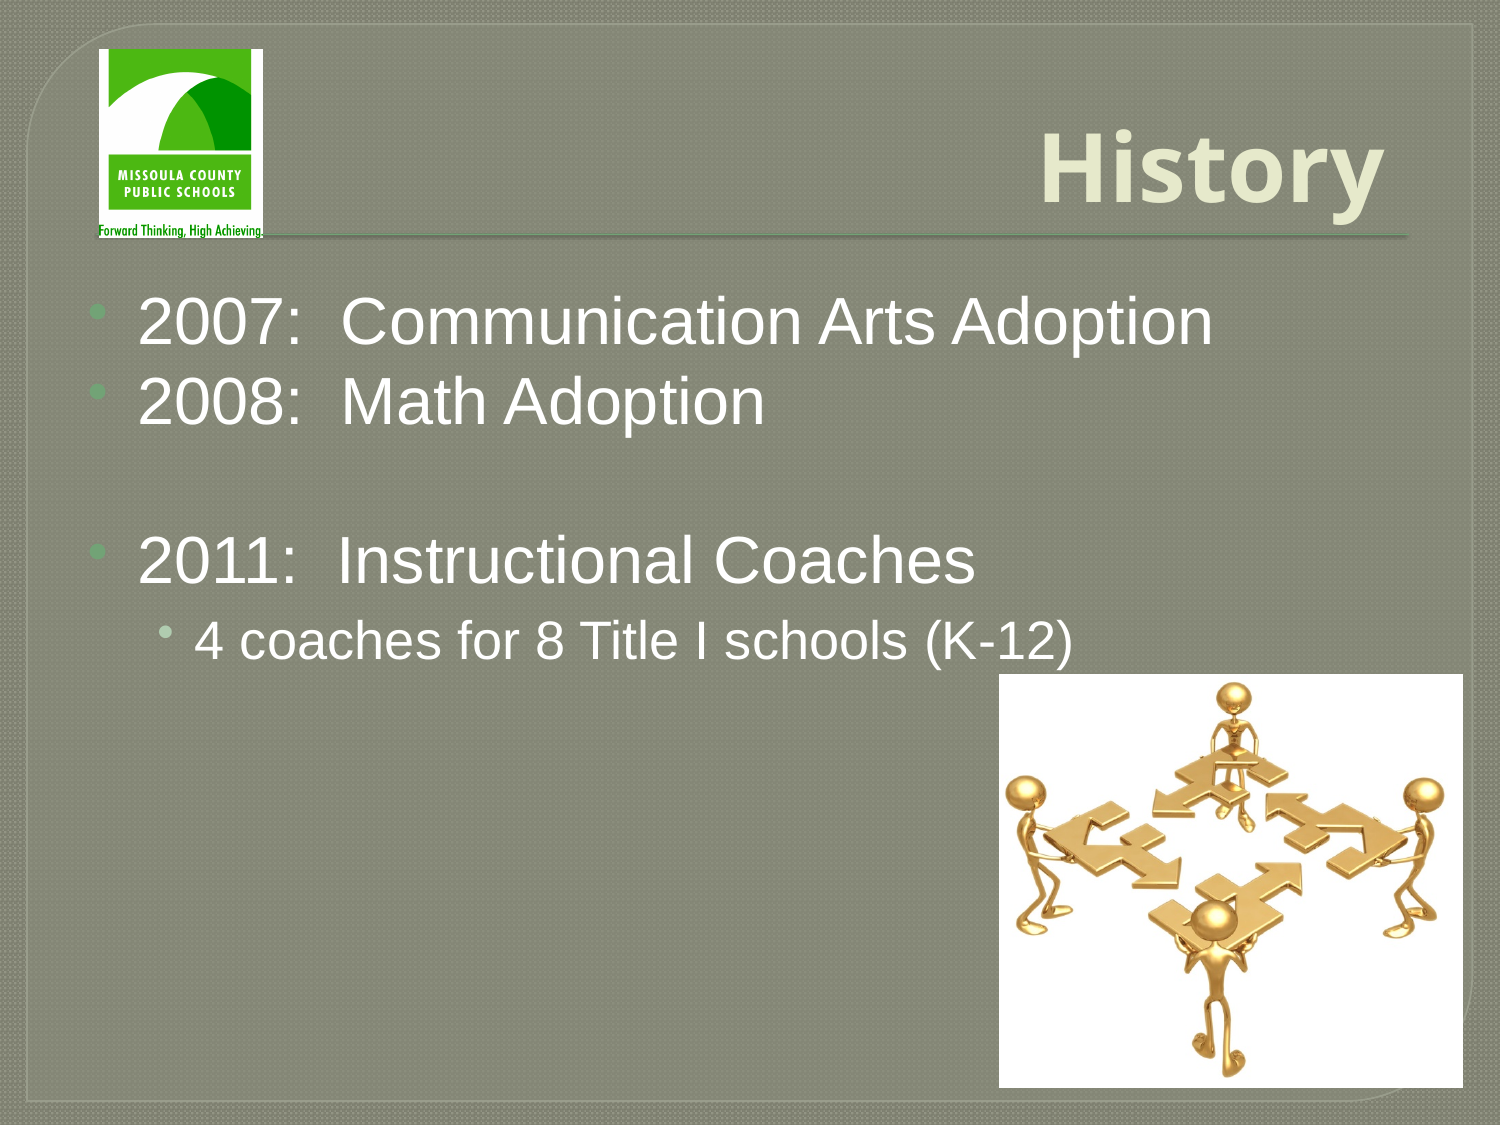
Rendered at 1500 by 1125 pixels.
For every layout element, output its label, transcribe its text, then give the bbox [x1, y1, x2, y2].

picture [999, 674, 1463, 1088]
picture [99, 49, 263, 238]
title History [75, 41, 1425, 230]
list 2007: Communication Arts Adoption 2008: Math Adoption 2011: Instructional Coaches 4 coaches for 8 Title I schools (K-12) [75, 270, 1425, 1013]
